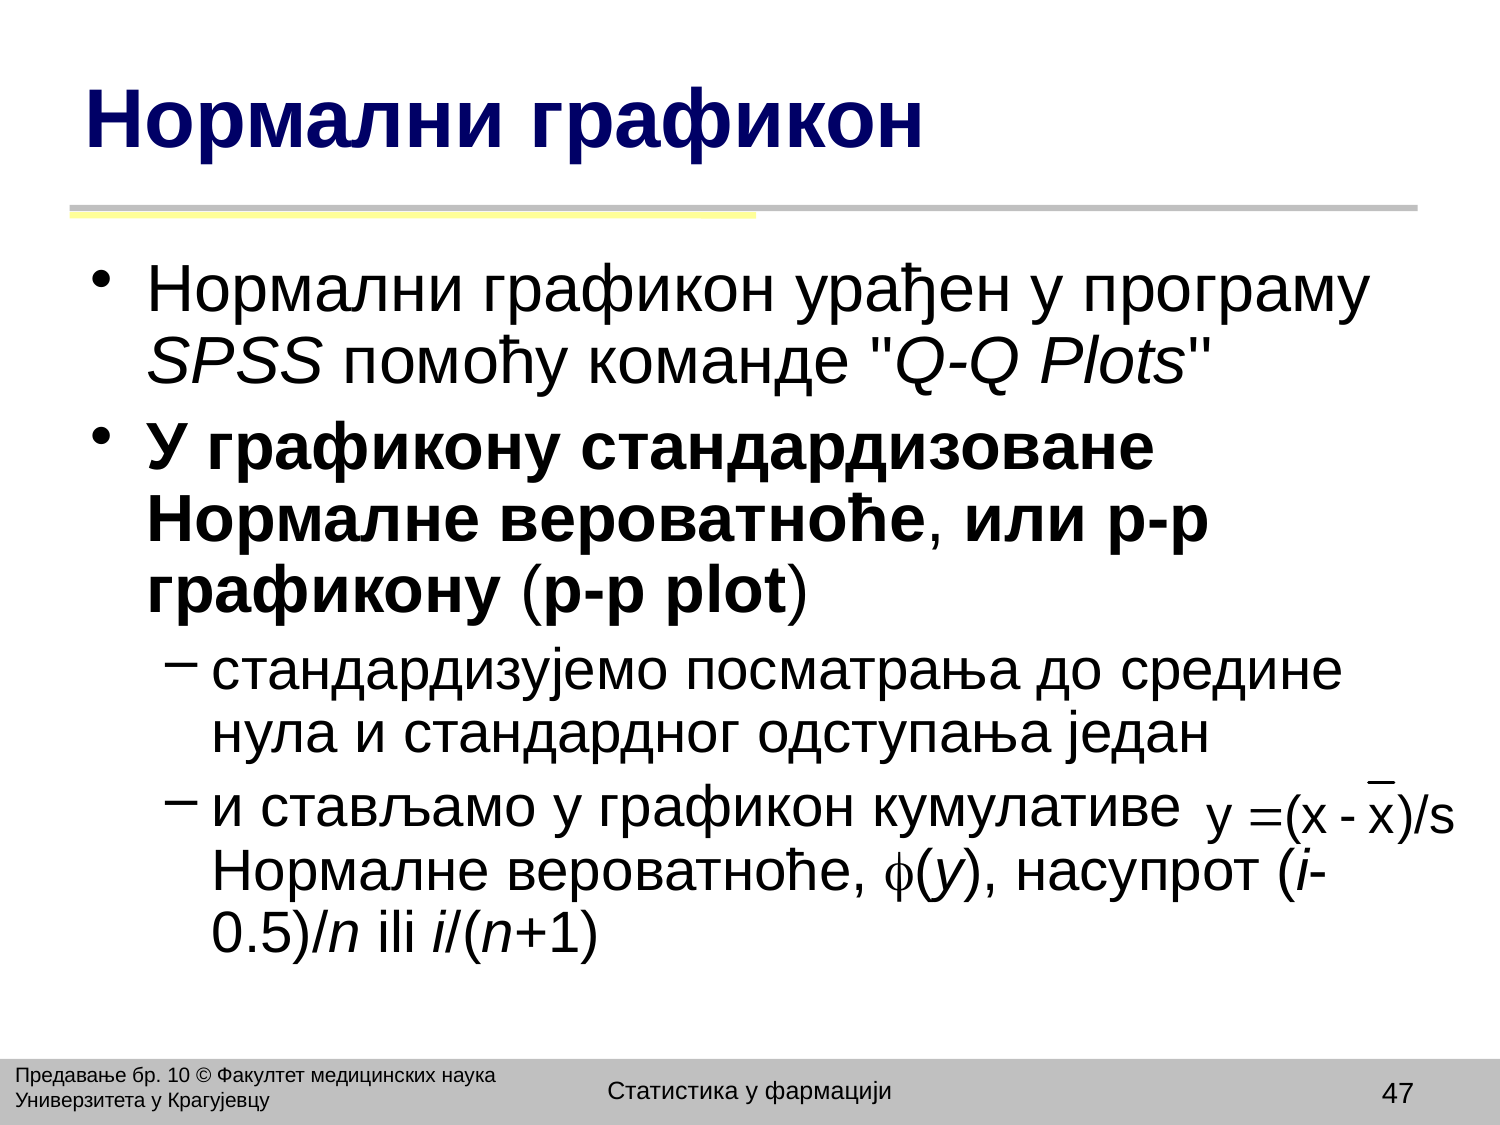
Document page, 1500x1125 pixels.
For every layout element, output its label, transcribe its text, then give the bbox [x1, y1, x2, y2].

title Нормални графикон [69, 19, 1426, 208]
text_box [1195, 769, 1464, 861]
slide_number 47 [1079, 1066, 1430, 1125]
list Нормални графикон урађен у програму SPSS помоћу команде ''Q-Q Plots'' У графикону стандардизоване Нормалне вероватноће, или p-p графикону (p-p plot) стандардизујемо посматрања до средине нула и стандардног одступања један и стављамо у графикон кумулативе Нормалне вероватноће, f(y), насупрот (i-0.5)/n ili i/(n+1) [74, 246, 1426, 1023]
footer Статистика у фармацији [512, 1066, 988, 1125]
slide_number Предавање бр. 10 © Факултет медицинских наука Универзитета у Крагујевцу [0, 1053, 622, 1108]
